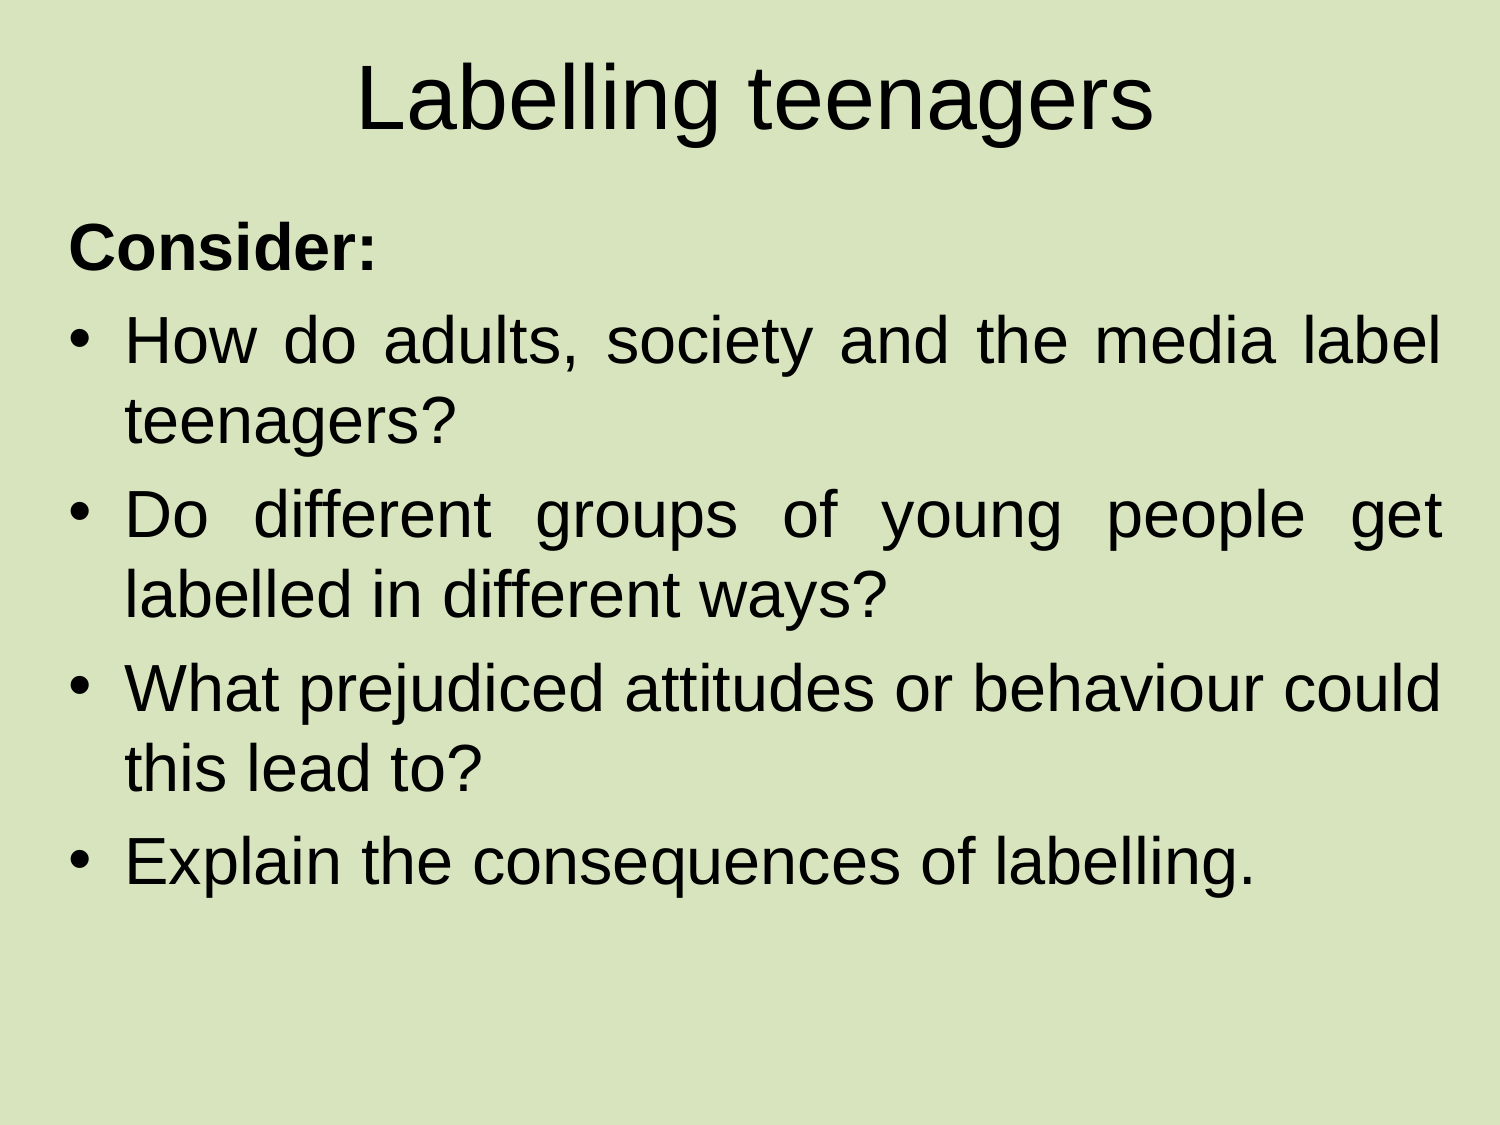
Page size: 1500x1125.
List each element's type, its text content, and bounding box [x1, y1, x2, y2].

list Consider: How do adults, society and the media label teenagers? Do different groups of young people get labelled in different ways? What prejudiced attitudes or behaviour could this lead to? Explain the consequences of labelling. [53, 196, 1459, 1083]
title Labelling teenagers [80, 0, 1431, 187]
